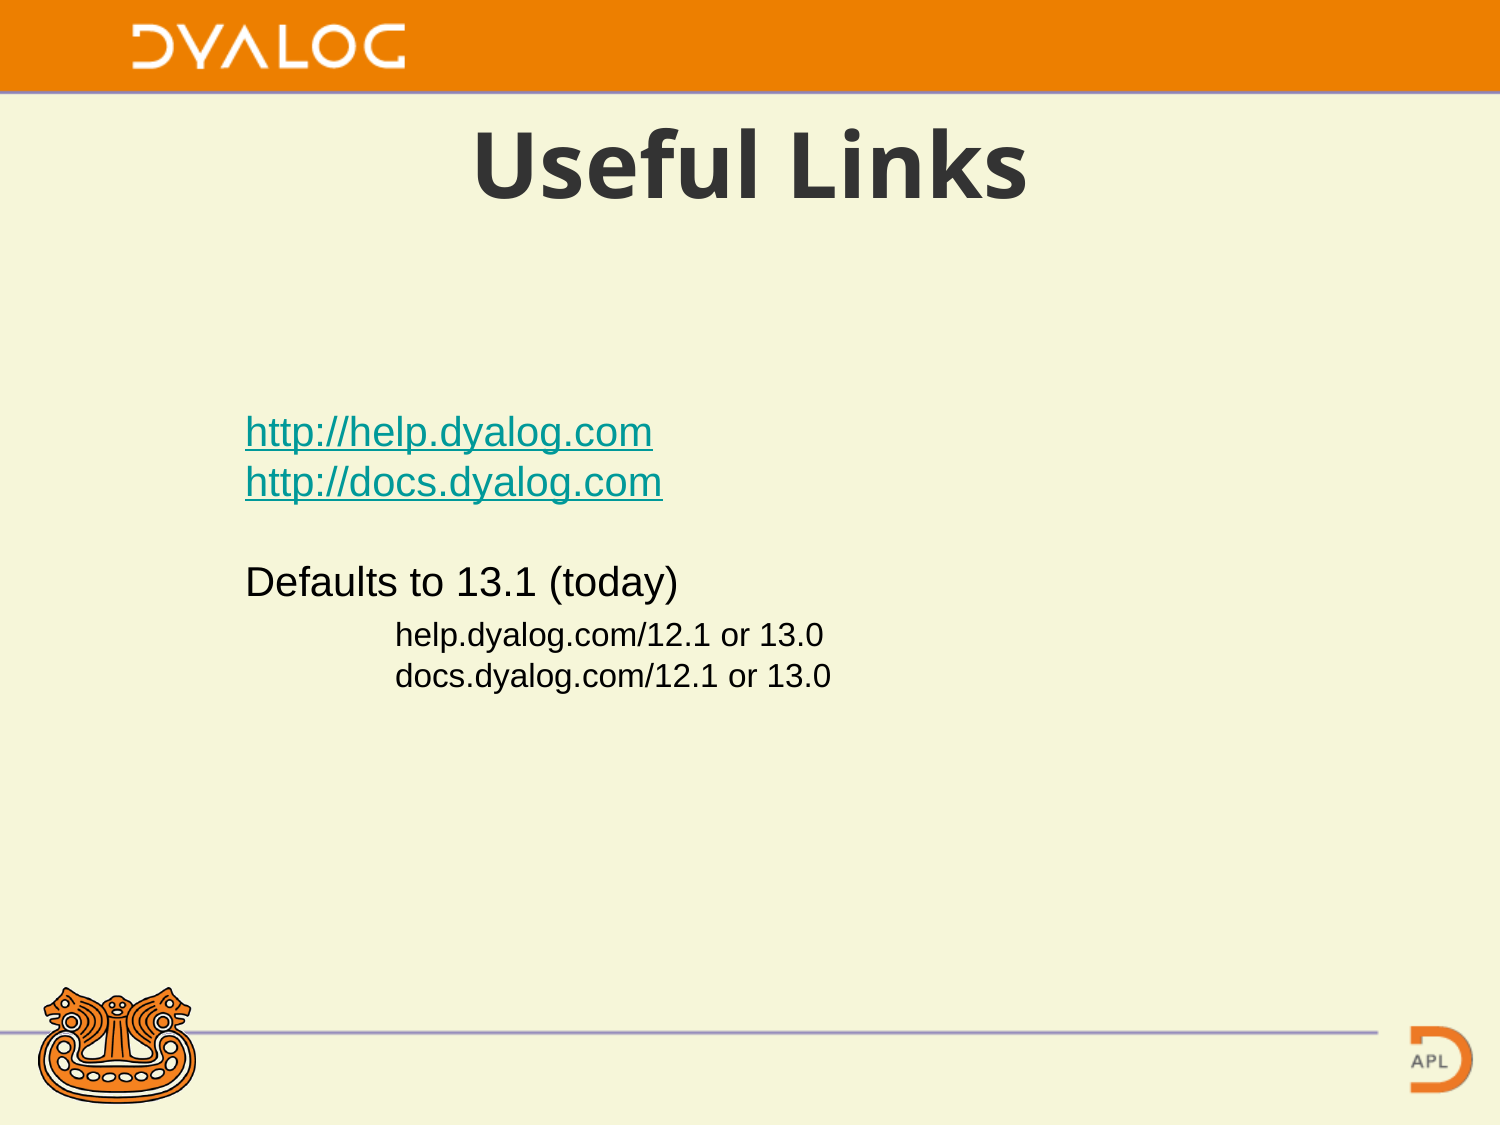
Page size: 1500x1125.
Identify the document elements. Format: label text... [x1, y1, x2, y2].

picture [0, 0, 1500, 1125]
subtitle http://help.dyalog.com http://docs.dyalog.com Defaults to 13.1 (today) help.dyalog.com/12.1 or 13.0 docs.dyalog.com/12.1 or 13.0 [230, 397, 1281, 776]
title Useful Links [112, 99, 1388, 288]
